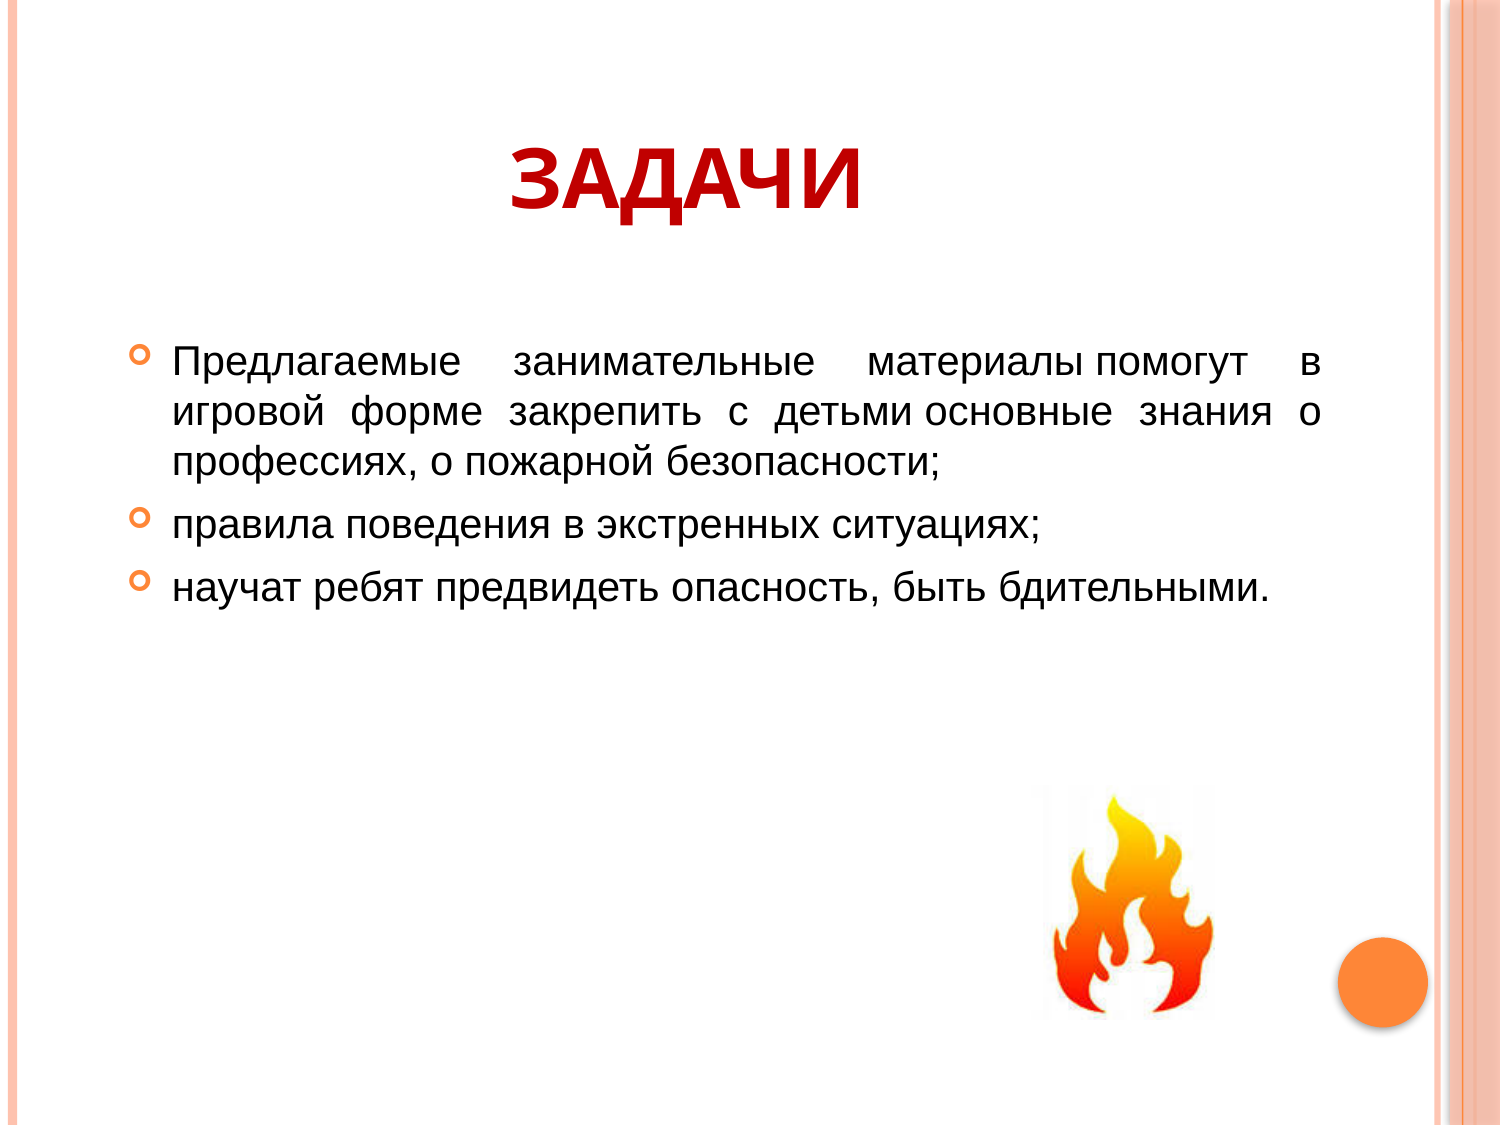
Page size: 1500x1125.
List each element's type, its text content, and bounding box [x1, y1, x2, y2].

picture [1030, 784, 1215, 1021]
list Предлагаемые занимательные материалы помогут в игровой форме закрепить с детьми основные знания о профессиях, о пожарной безопасности; правила поведения в экстренных ситуациях; научат ребят предвидеть опасность, быть бдительными. [112, 138, 1338, 939]
title задачи [75, 45, 1300, 233]
